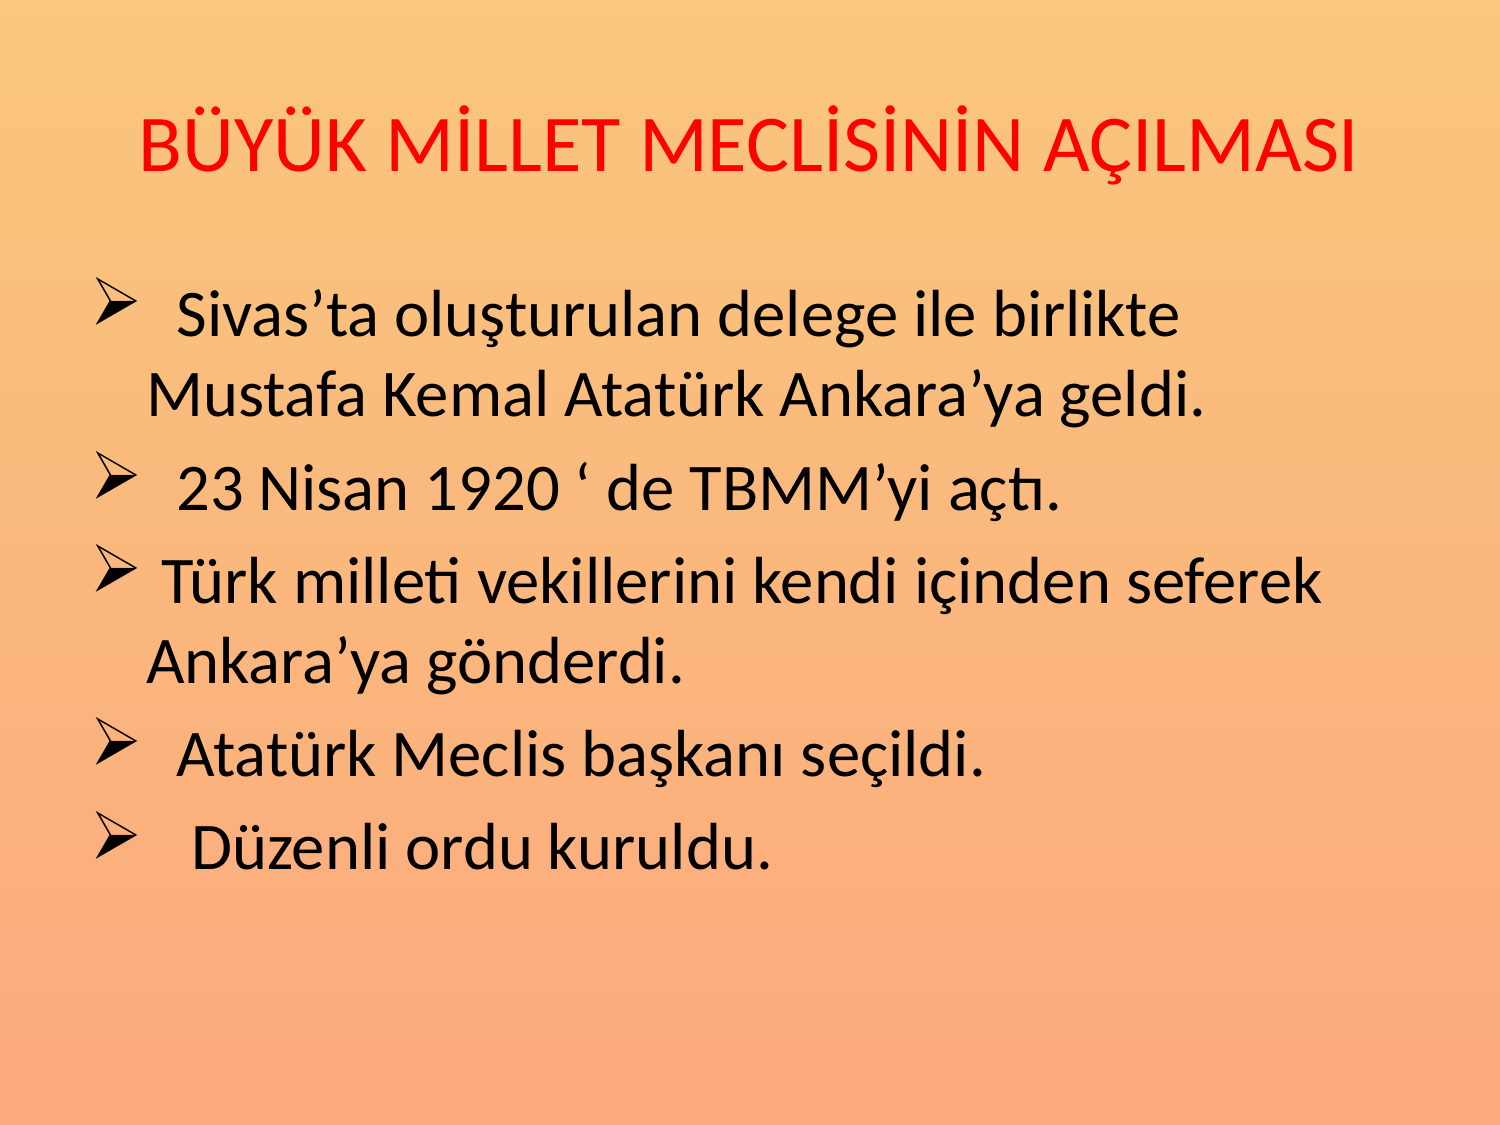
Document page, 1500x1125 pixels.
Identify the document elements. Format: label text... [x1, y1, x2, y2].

title BÜYÜK MİLLET MECLİSİNİN AÇILMASI [75, 45, 1425, 233]
list Sivas’ta oluşturulan delege ile birlikte Mustafa Kemal Atatürk Ankara’ya geldi. 23 Nisan 1920 ‘ de TBMM’yi açtı. Türk milleti vekillerini kendi içinden seferek Ankara’ya gönderdi. Atatürk Meclis başkanı seçildi. Düzenli ordu kuruldu. [75, 262, 1425, 1005]
